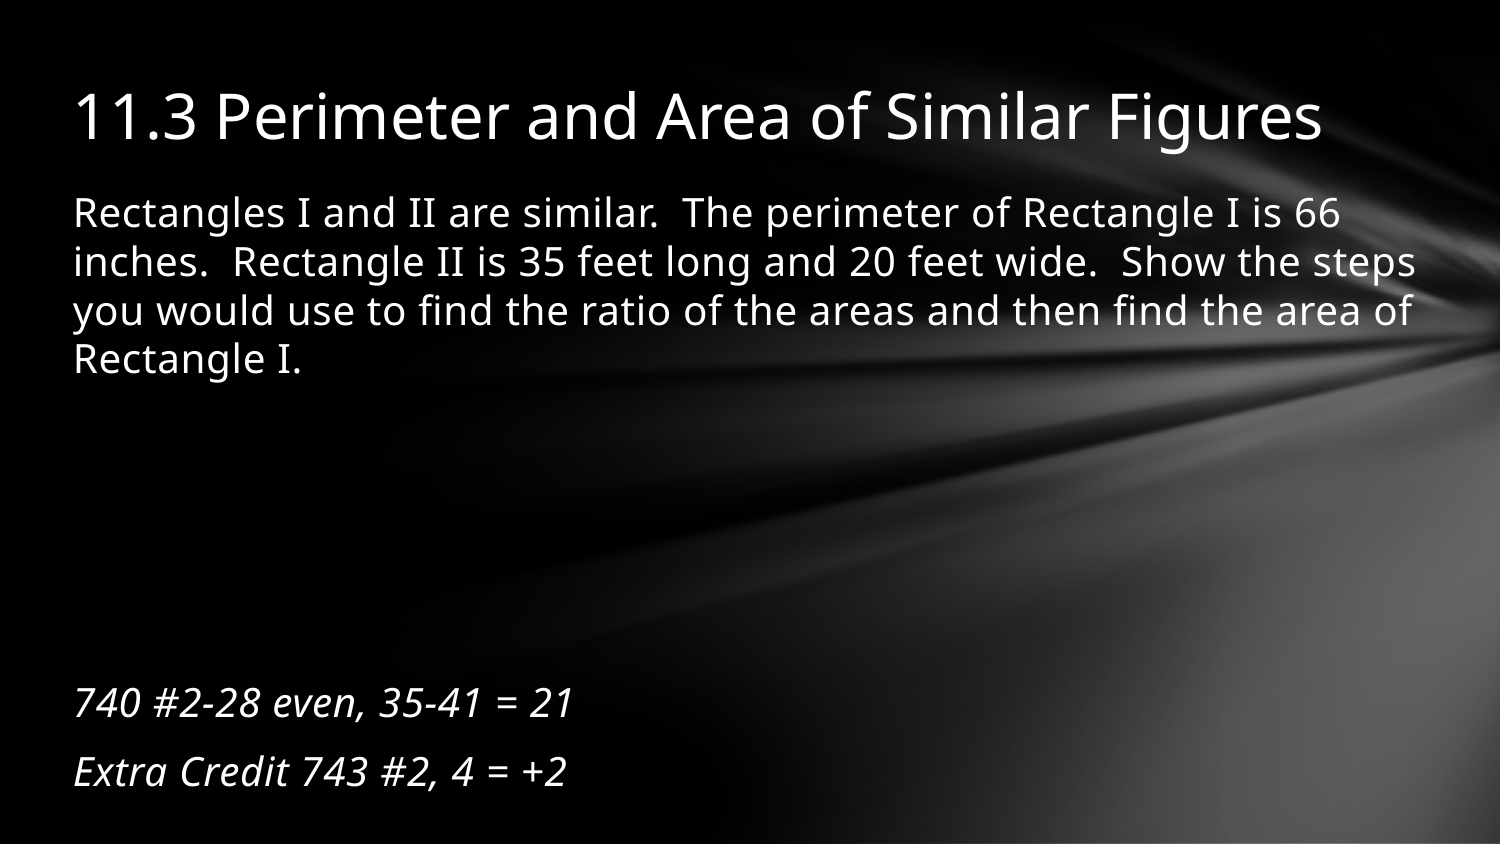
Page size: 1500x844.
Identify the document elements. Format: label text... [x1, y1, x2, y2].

title 11.3 Perimeter and Area of Similar Figures [57, 28, 1450, 160]
list Rectangles I and II are similar. The perimeter of Rectangle I is 66 inches. Rectangle II is 35 feet long and 20 feet wide. Show the steps you would use to find the ratio of the areas and then find the area of Rectangle I. 740 #2-28 even, 35-41 = 21 Extra Credit 743 #2, 4 = +2 [57, 180, 1450, 807]
